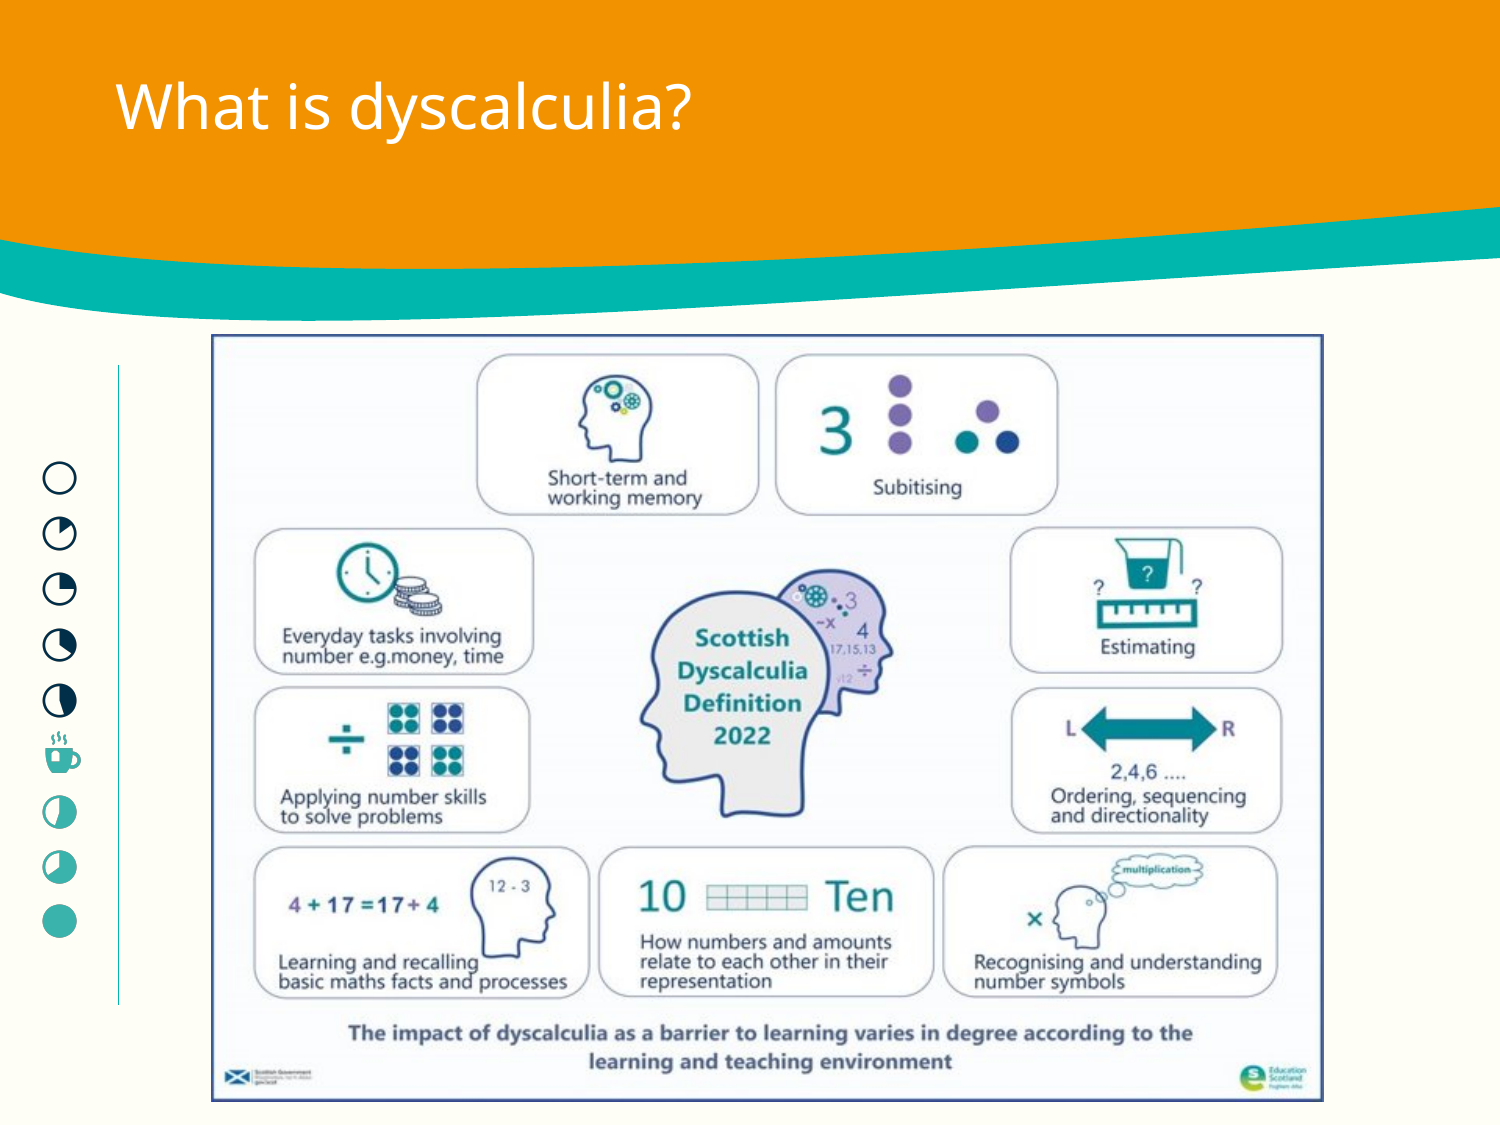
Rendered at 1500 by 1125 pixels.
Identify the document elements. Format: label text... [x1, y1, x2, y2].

picture [38, 457, 81, 499]
picture [38, 791, 81, 833]
picture [38, 846, 81, 888]
picture [38, 512, 81, 555]
picture [38, 568, 81, 610]
picture [38, 679, 81, 722]
picture [38, 900, 81, 942]
list What is dyscalculia? [100, 67, 1411, 258]
picture [38, 624, 81, 666]
picture [211, 334, 1324, 1102]
picture [36, 725, 90, 779]
